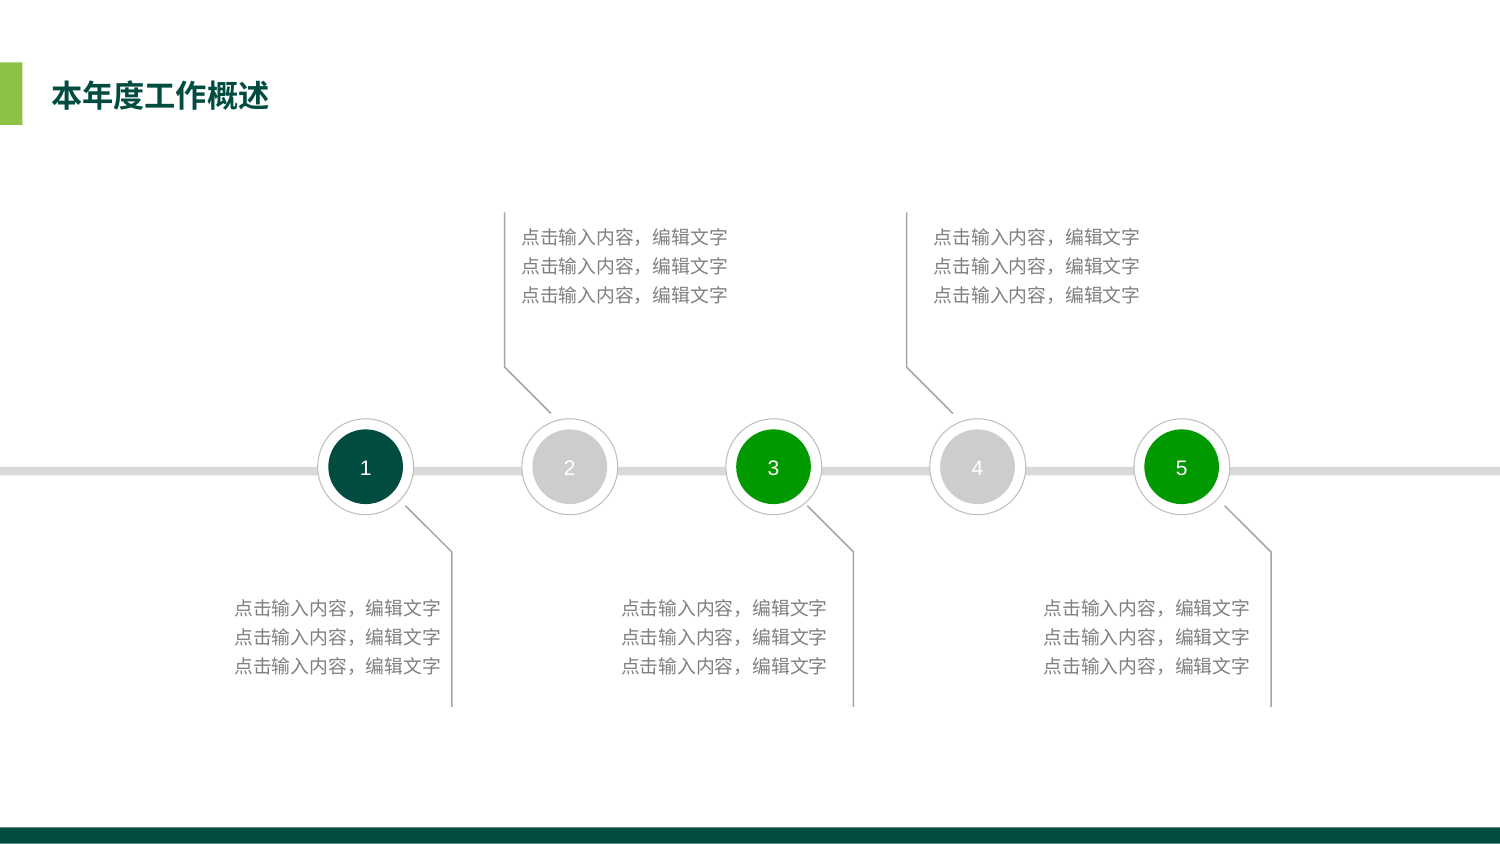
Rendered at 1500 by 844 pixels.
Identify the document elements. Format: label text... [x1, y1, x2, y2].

text_box [1027, 466, 1133, 476]
text_box [503, 212, 552, 415]
text_box 1 [327, 428, 405, 506]
text_box [724, 417, 823, 516]
text_box [0, 466, 317, 476]
text_box [404, 505, 453, 583]
text_box [316, 417, 415, 516]
text_box [414, 466, 521, 476]
text_box 点击输入内容，编辑文字 点击输入内容，编辑文字 点击输入内容，编辑文字 [508, 583, 840, 685]
text_box [928, 417, 1027, 516]
text_box [446, 685, 453, 707]
text_box 点击输入内容，编辑文字 点击输入内容，编辑文字 点击输入内容，编辑文字 [132, 583, 454, 685]
text_box [1223, 505, 1273, 707]
text_box 点击输入内容，编辑文字 点击输入内容，编辑文字 点击输入内容，编辑文字 [508, 212, 883, 313]
text_box 5 [1143, 428, 1221, 506]
text_box [520, 417, 619, 516]
text_box [1132, 417, 1231, 516]
text_box 2 [531, 428, 609, 506]
text_box 4 [939, 428, 1016, 506]
text_box 点击输入内容，编辑文字 点击输入内容，编辑文字 点击输入内容，编辑文字 [960, 583, 1263, 685]
text_box [0, 826, 1500, 844]
text_box [619, 466, 725, 476]
text_box [1231, 466, 1500, 476]
text_box 点击输入内容，编辑文字 点击输入内容，编辑文字 点击输入内容，编辑文字 [921, 212, 1307, 313]
text_box [823, 466, 929, 476]
text_box 3 [735, 428, 812, 506]
text_box [806, 505, 855, 707]
text_box 本年度工作概述 [36, 69, 367, 122]
text_box [0, 61, 23, 126]
text_box [905, 212, 954, 415]
